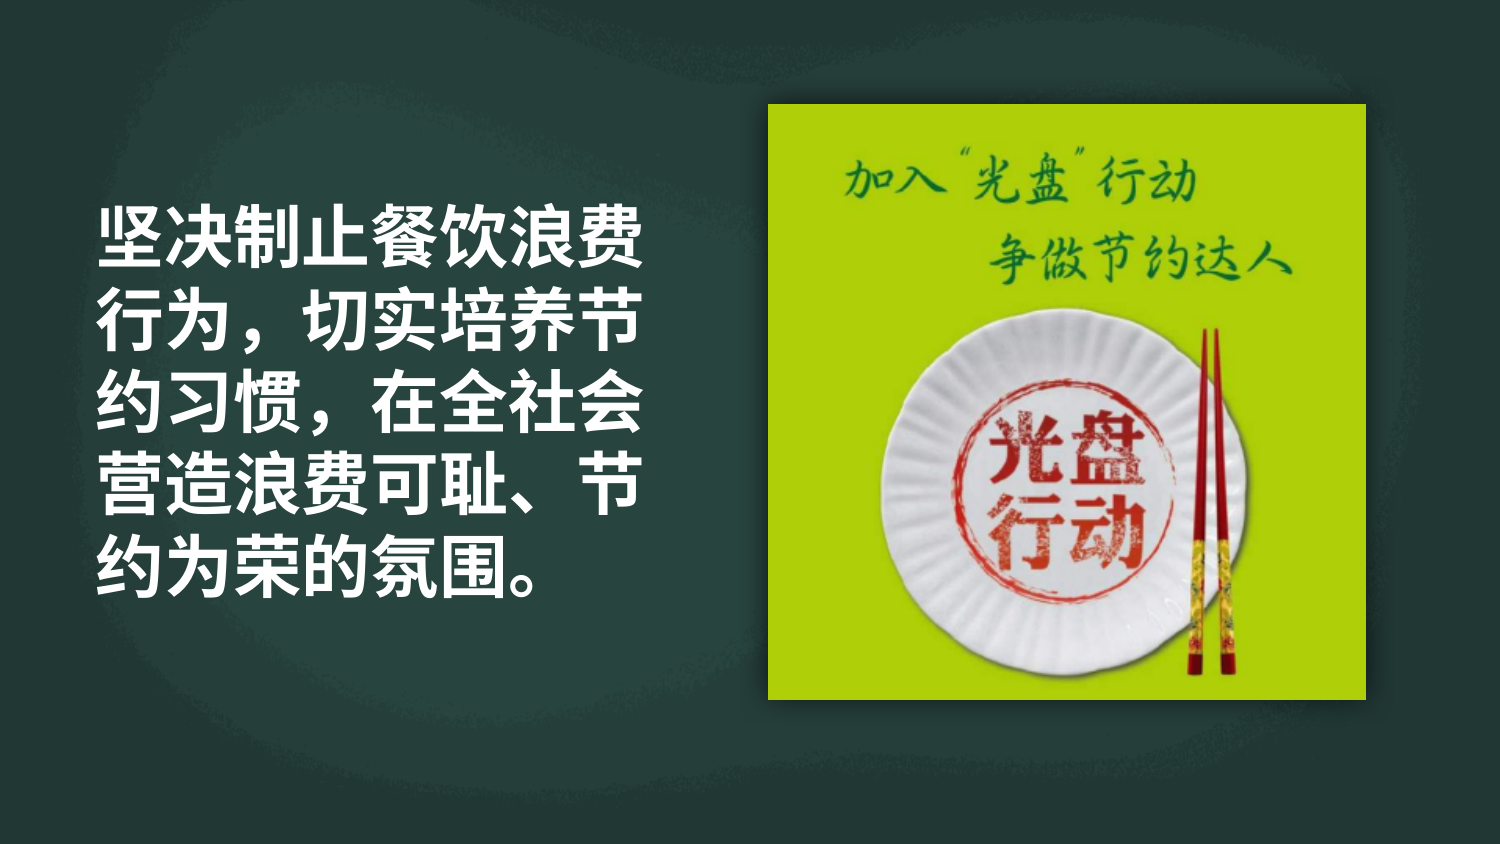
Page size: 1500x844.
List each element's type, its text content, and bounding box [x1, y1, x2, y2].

picture [0, 0, 1500, 844]
text_box 坚决制止餐饮浪费行为，切实培养节约习惯，在全社会营造浪费可耻、节约为荣的氛围。 [84, 188, 704, 617]
